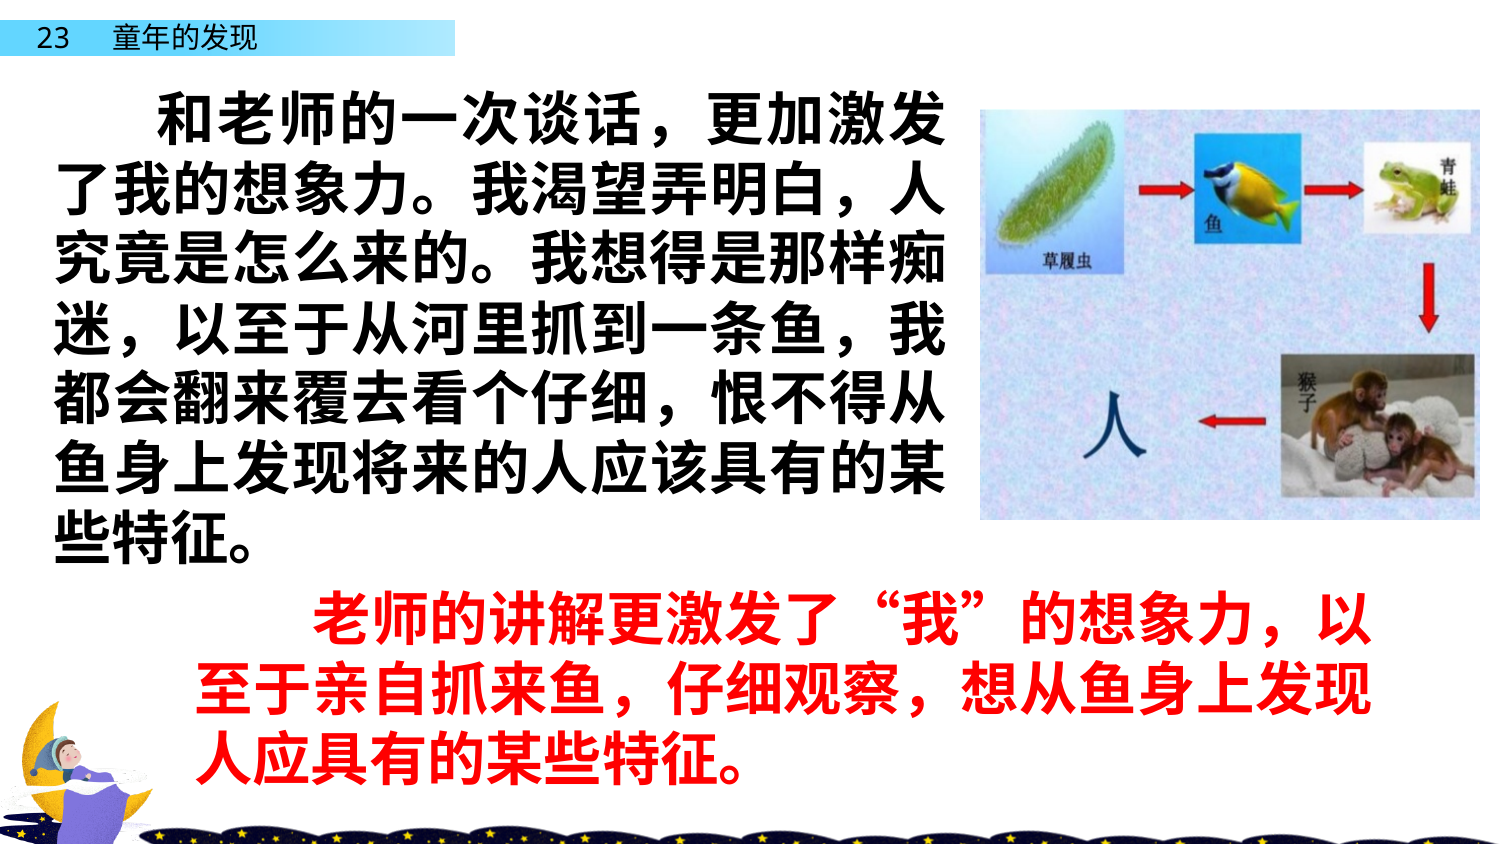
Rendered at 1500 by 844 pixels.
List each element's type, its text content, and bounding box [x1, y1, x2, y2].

picture [0, 693, 1500, 844]
picture [979, 108, 1480, 520]
text_box 和老师的一次谈话，更加激发了我的想象力。我渴望弄明白，人究竟是怎么来的。我想得是那样痴迷，以至于从河里抓到一条鱼，我都会翻来覆去看个仔细，恨不得从鱼身上发现将来的人应该具有的某些特征。 [42, 76, 959, 578]
text_box 老师的讲解更激发了“我”的想象力，以至于亲自抓来鱼，仔细观察，想从鱼身上发现人应具有的某些特征。 [183, 576, 1384, 798]
